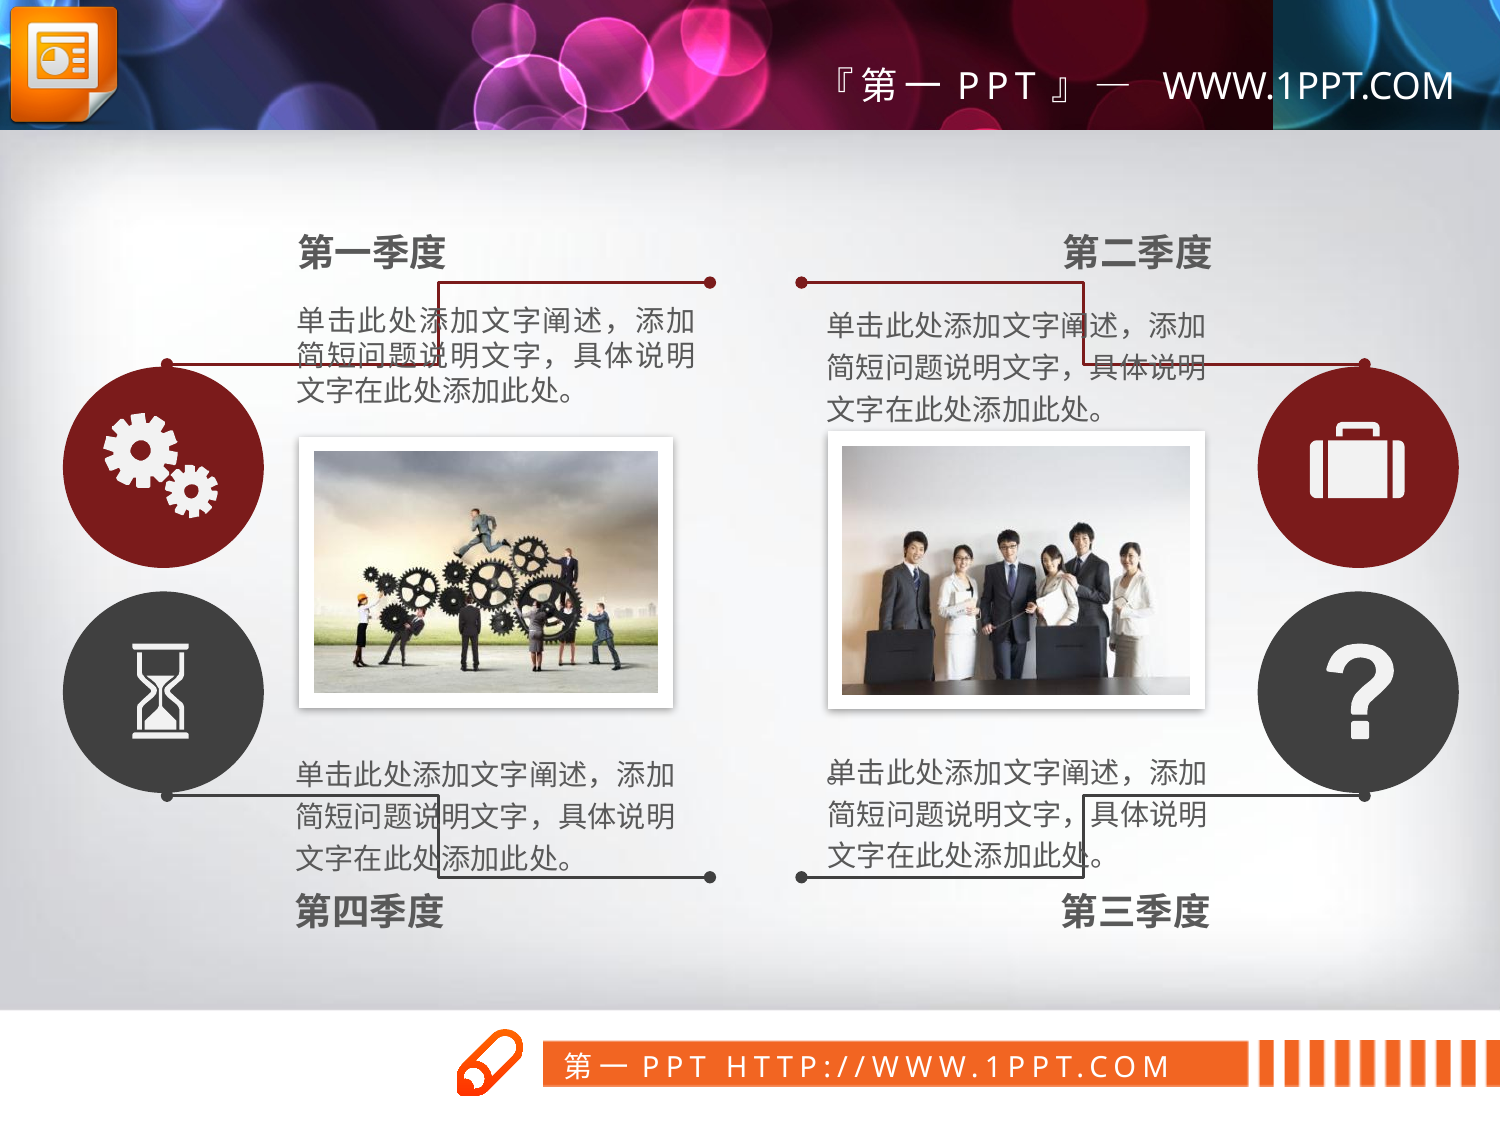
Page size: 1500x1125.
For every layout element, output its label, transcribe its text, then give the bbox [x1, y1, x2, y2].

text_box [279, 742, 710, 795]
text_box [1257, 591, 1459, 794]
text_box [801, 282, 1365, 365]
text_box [62, 591, 265, 794]
text_box 单击此处添加文字阐述，添加简短问题说明文字，具体说明文字在此处添加此处。 [281, 372, 711, 446]
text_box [62, 366, 265, 569]
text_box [166, 282, 711, 365]
text_box 第一季度 [281, 221, 463, 280]
picture [0, 0, 1500, 1012]
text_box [801, 795, 1365, 878]
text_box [166, 795, 711, 878]
text_box 。 [811, 740, 1240, 794]
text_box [1257, 366, 1459, 569]
text_box 单击此处添加文字阐述，添加简短问题说明文字，具体说明文字在此处添加此处。 [811, 374, 1240, 468]
picture [543, 1040, 1500, 1087]
text_box 第三季度 [1045, 885, 1227, 941]
text_box 第四季度 [280, 885, 461, 941]
text_box 第二季度 [1047, 221, 1228, 280]
